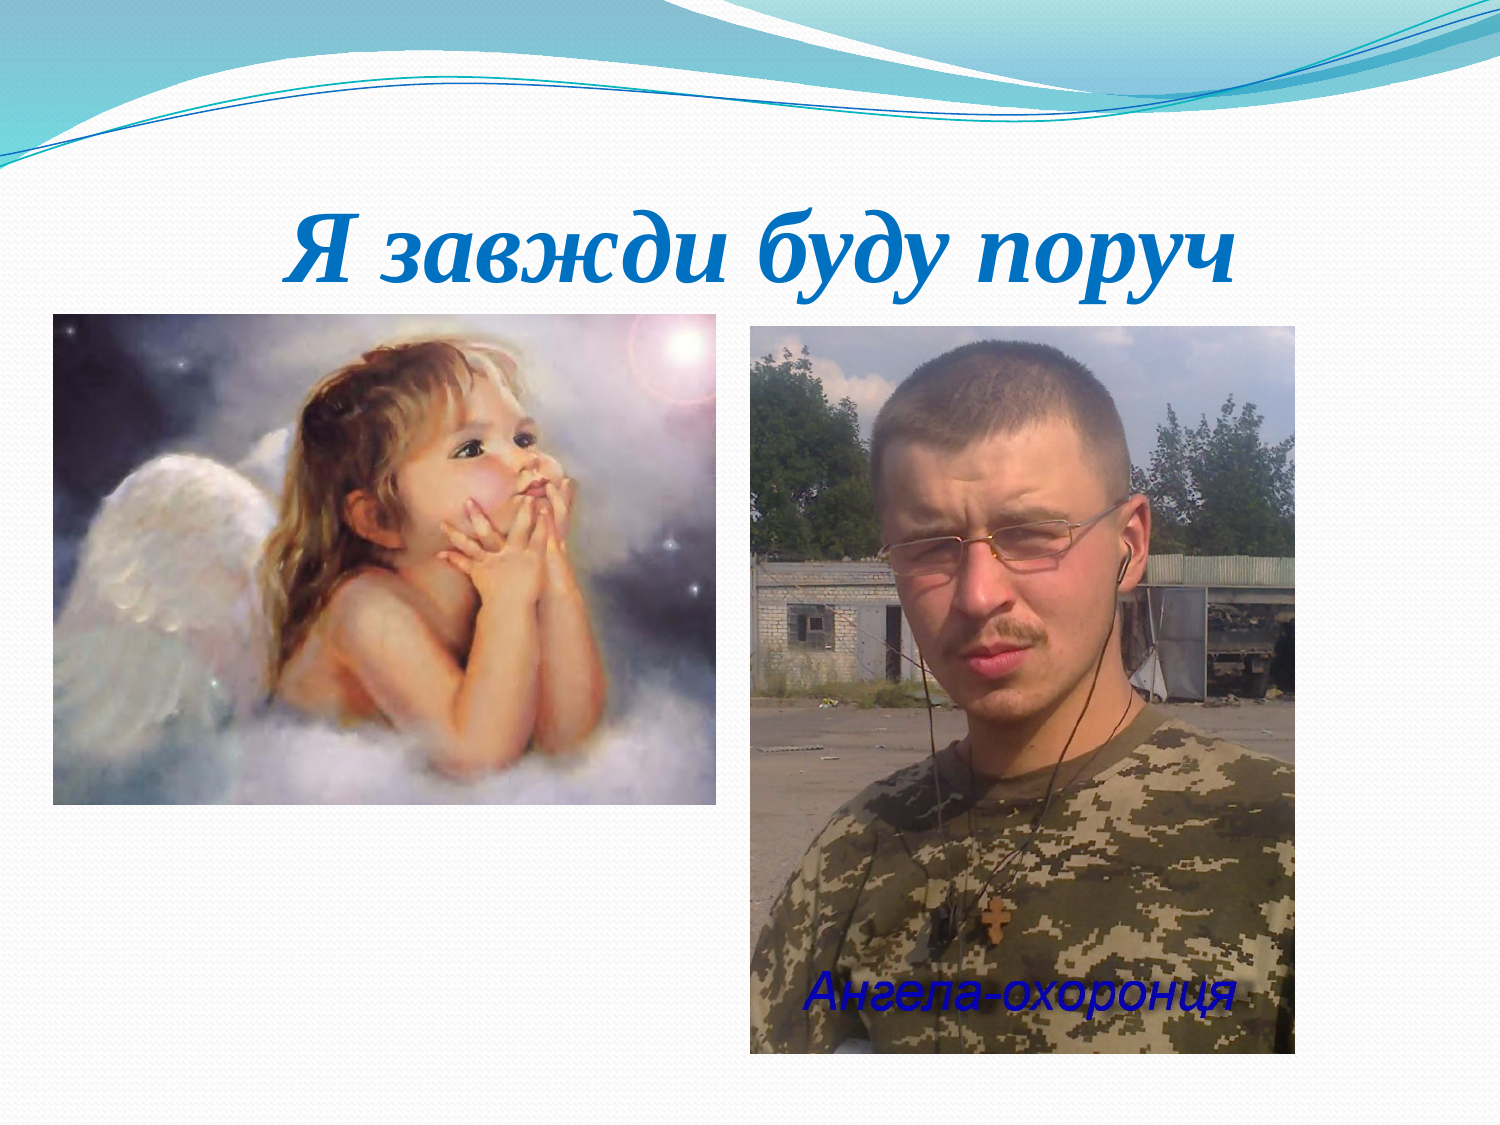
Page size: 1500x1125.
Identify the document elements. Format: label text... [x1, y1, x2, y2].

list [52, 314, 716, 805]
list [749, 325, 1295, 1054]
title Я завжди буду поруч [75, 115, 1425, 303]
